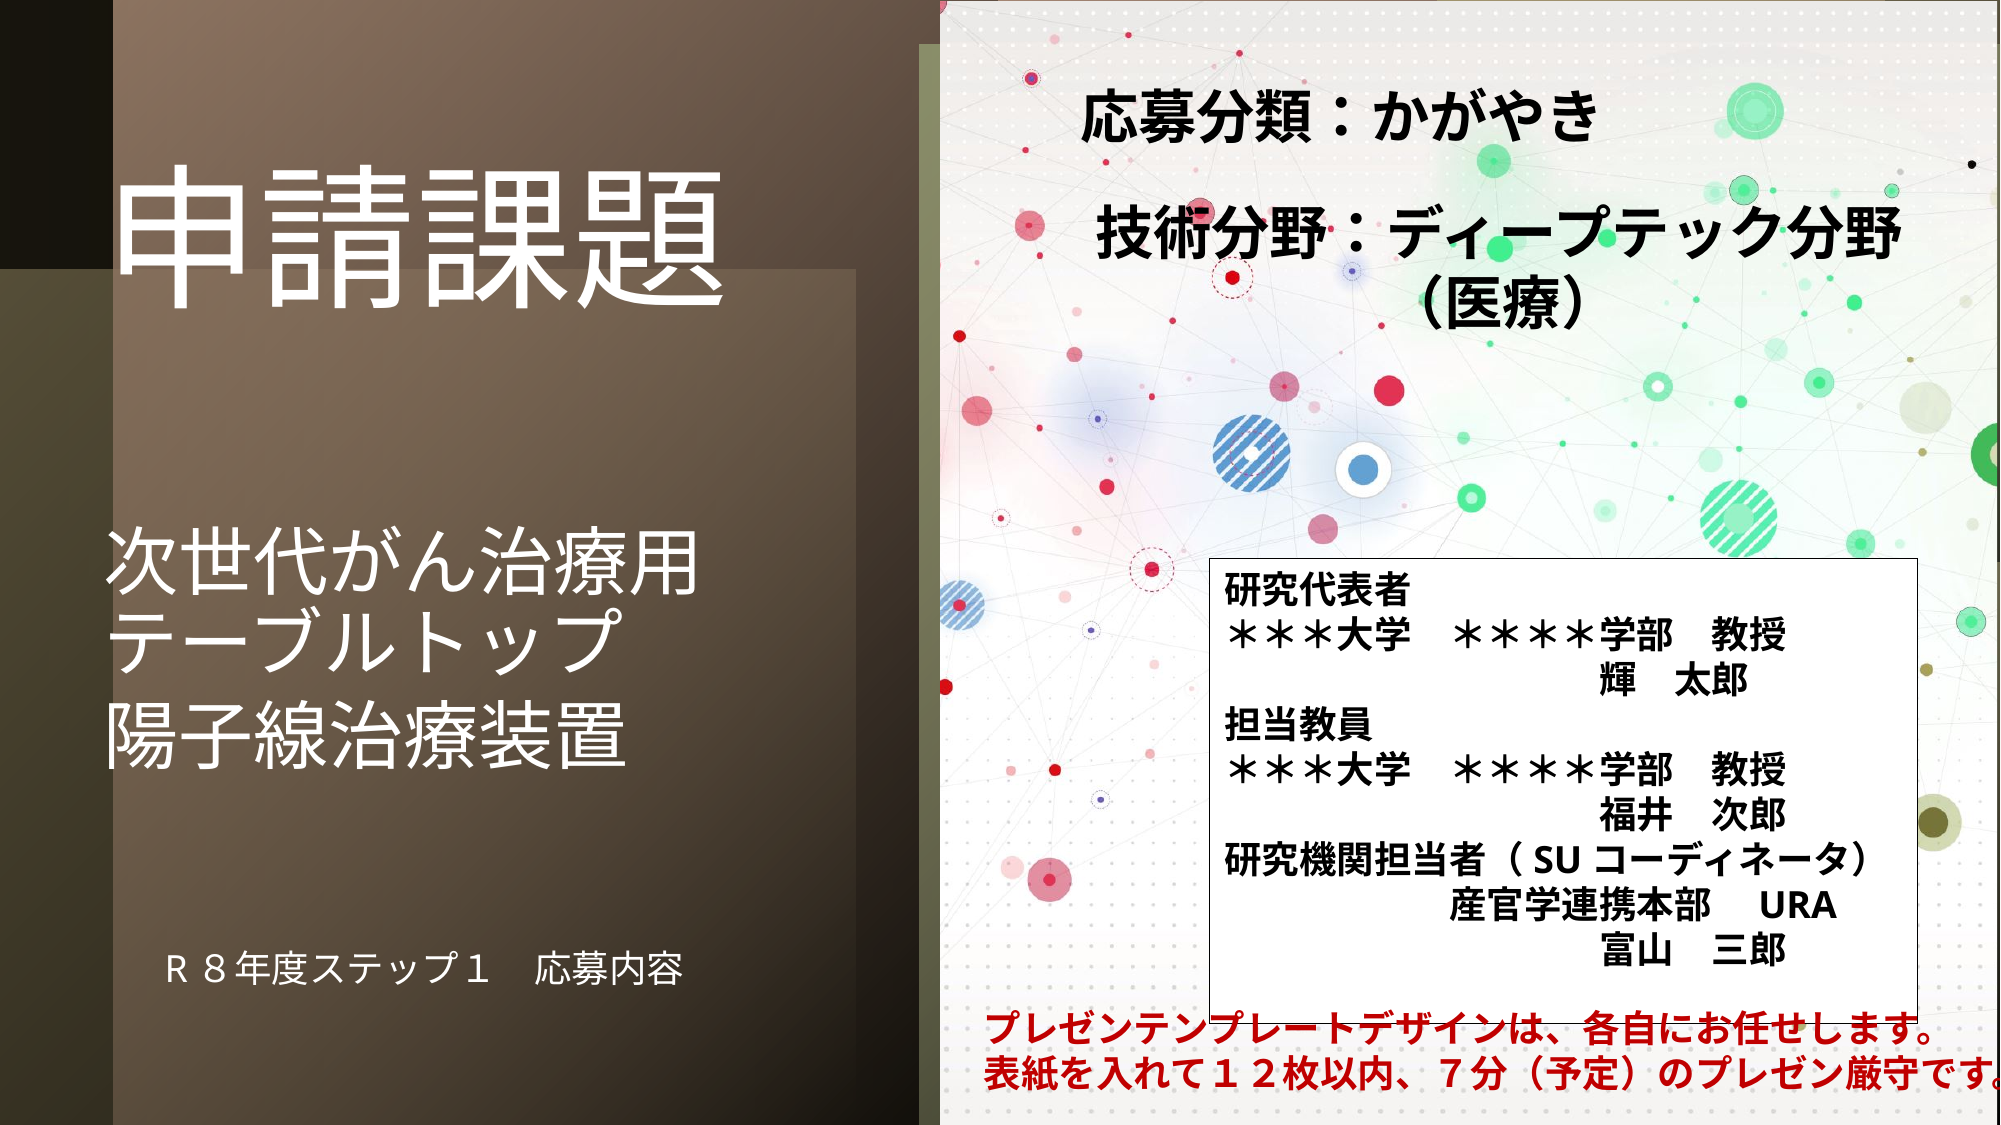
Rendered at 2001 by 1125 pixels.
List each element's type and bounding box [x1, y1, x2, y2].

picture [939, 1, 1998, 1125]
text_box [0, 0, 2000, 1125]
